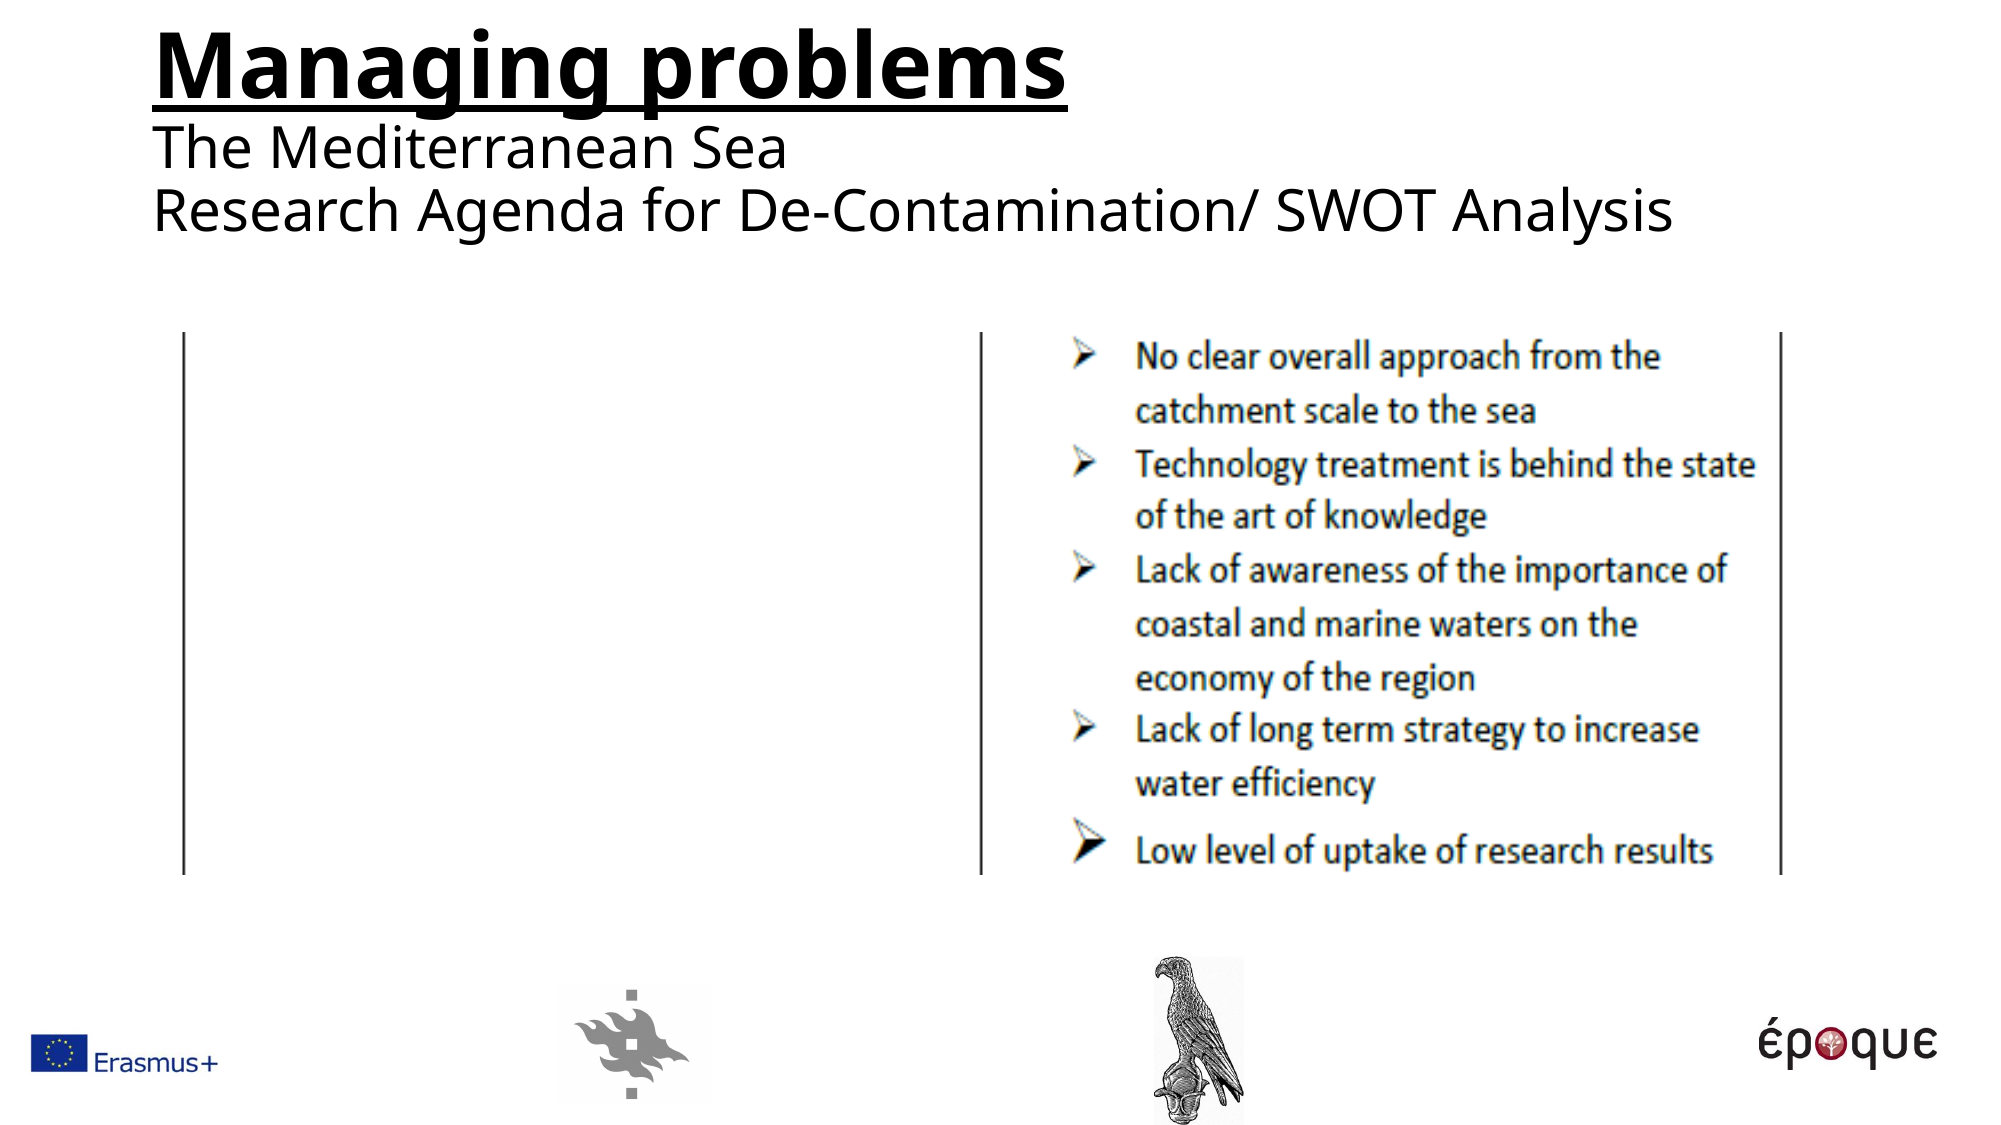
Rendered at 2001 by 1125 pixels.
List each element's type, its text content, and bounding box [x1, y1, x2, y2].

picture [1154, 956, 1244, 1125]
picture [29, 1023, 219, 1083]
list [180, 332, 1785, 875]
title Managing problems The Mediterranean Sea Research Agenda for De-Contamination/ SWOT Analysis [137, 0, 1863, 263]
picture [556, 981, 712, 1107]
picture [1759, 1017, 1937, 1070]
